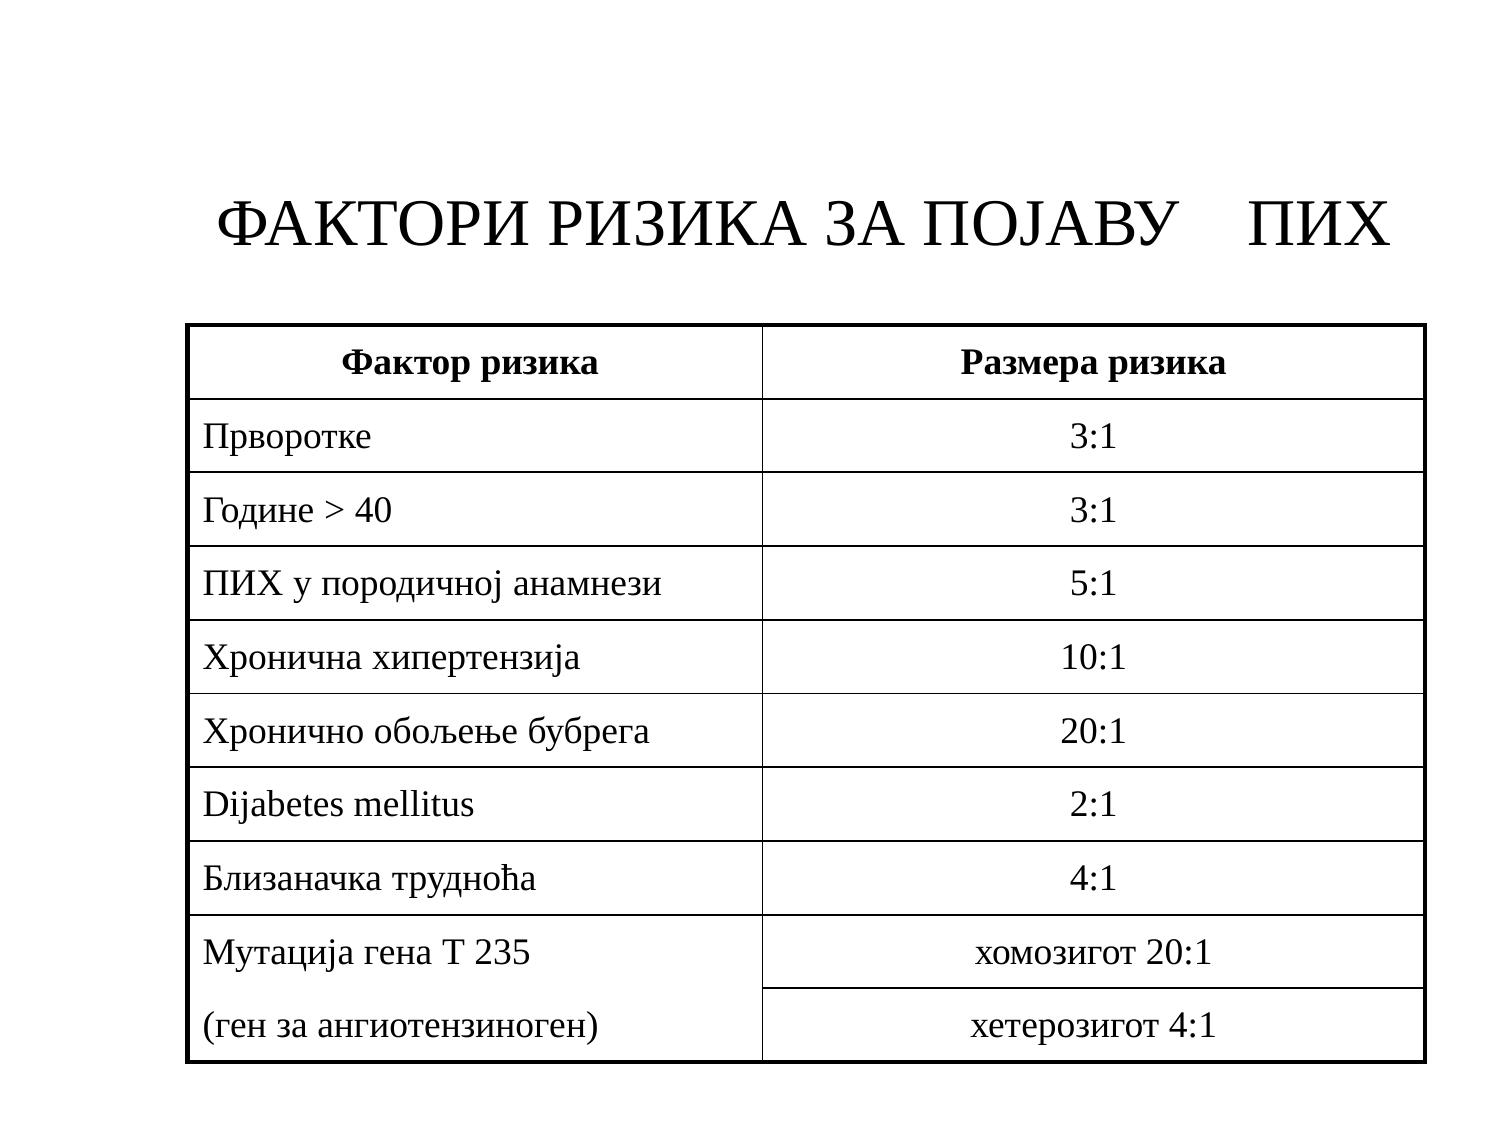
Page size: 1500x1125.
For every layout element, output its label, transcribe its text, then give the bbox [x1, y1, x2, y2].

table_cell хомозигот 20:1 [763, 916, 1423, 987]
table_header Размера ризика [763, 327, 1423, 398]
table_cell Dijabetes mellitus [190, 768, 762, 840]
table_cell 20:1 [763, 694, 1423, 766]
table_cell (ген за ангиотензиноген) [190, 988, 762, 1060]
table_cell Прворотке [190, 400, 762, 471]
table_cell Хронично обољење бубрега [190, 694, 762, 766]
table_cell 3:1 [763, 473, 1423, 545]
table_cell 2:1 [763, 768, 1423, 840]
table_cell Хронична хипертензија [190, 621, 762, 693]
table_cell Године > 40 [190, 473, 762, 545]
table_cell 4:1 [763, 842, 1423, 914]
title ФАКТОРИ РИЗИКА ЗА ПОЈАВУ ПИХ [142, 171, 1482, 267]
table_header Фактор ризика [190, 327, 762, 398]
table_cell Мутација гена Т 235 [190, 916, 762, 988]
table_cell 3:1 [763, 400, 1423, 471]
table_cell 5:1 [763, 547, 1423, 619]
table_cell хетерозигот 4:1 [763, 989, 1423, 1060]
table_cell 10:1 [763, 621, 1423, 693]
table_cell ПИХ у породичној анамнези [190, 547, 762, 619]
table_cell Близаначка трудноћа [190, 842, 762, 914]
